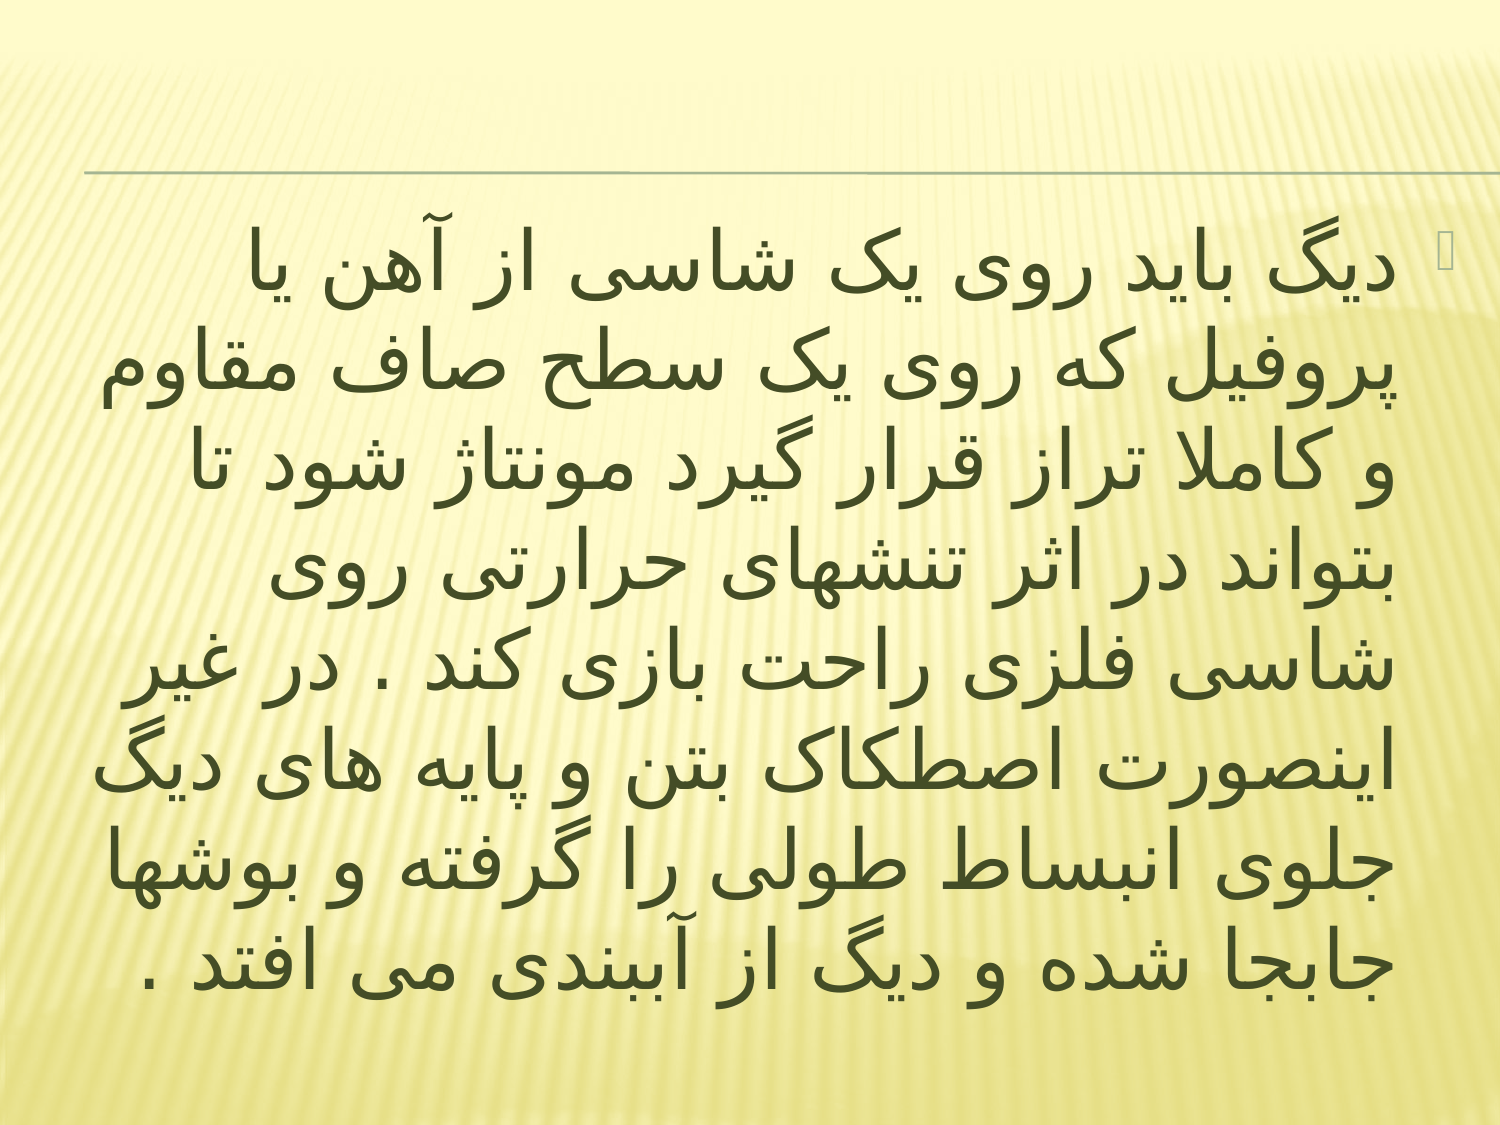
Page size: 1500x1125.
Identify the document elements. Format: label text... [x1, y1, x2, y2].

list دیگ باید روی یک شاسی از آهن یا پروفیل که روی یک سطح صاف مقاوم و کاملا تراز قرار گیرد مونتاژ شود تا بتواند در اثر تنشهای حرارتی روی شاسی فلزی راحت بازی کند . در غیر اینصورت اصطکاک بتن و پایه های دیگ جلوی انبساط طولی را گرفته و بوشها جابجا شده و دیگ از آببندی می افتد . [46, 199, 1472, 942]
